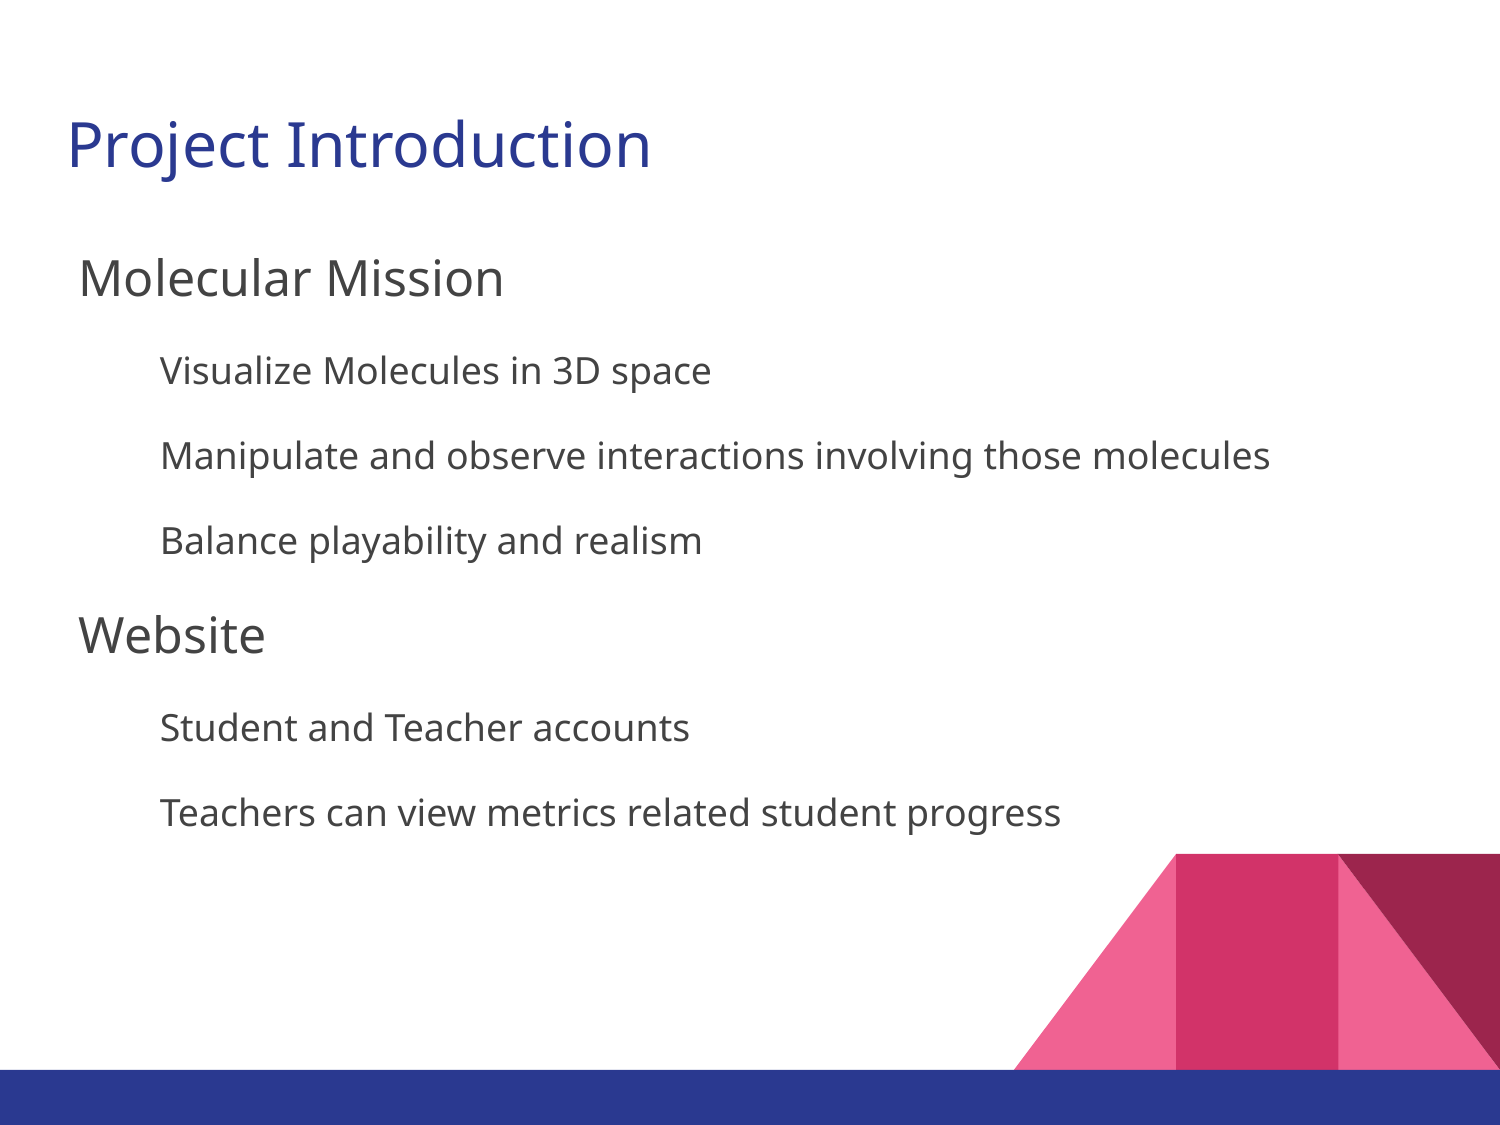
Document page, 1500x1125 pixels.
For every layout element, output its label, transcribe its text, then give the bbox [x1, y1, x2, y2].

title Project Introduction [51, 89, 1449, 222]
list Molecular Mission Visualize Molecules in 3D space Manipulate and observe interactions involving those molecules Balance playability and realism Website Student and Teacher accounts Teachers can view metrics related student progress [51, 222, 1449, 953]
